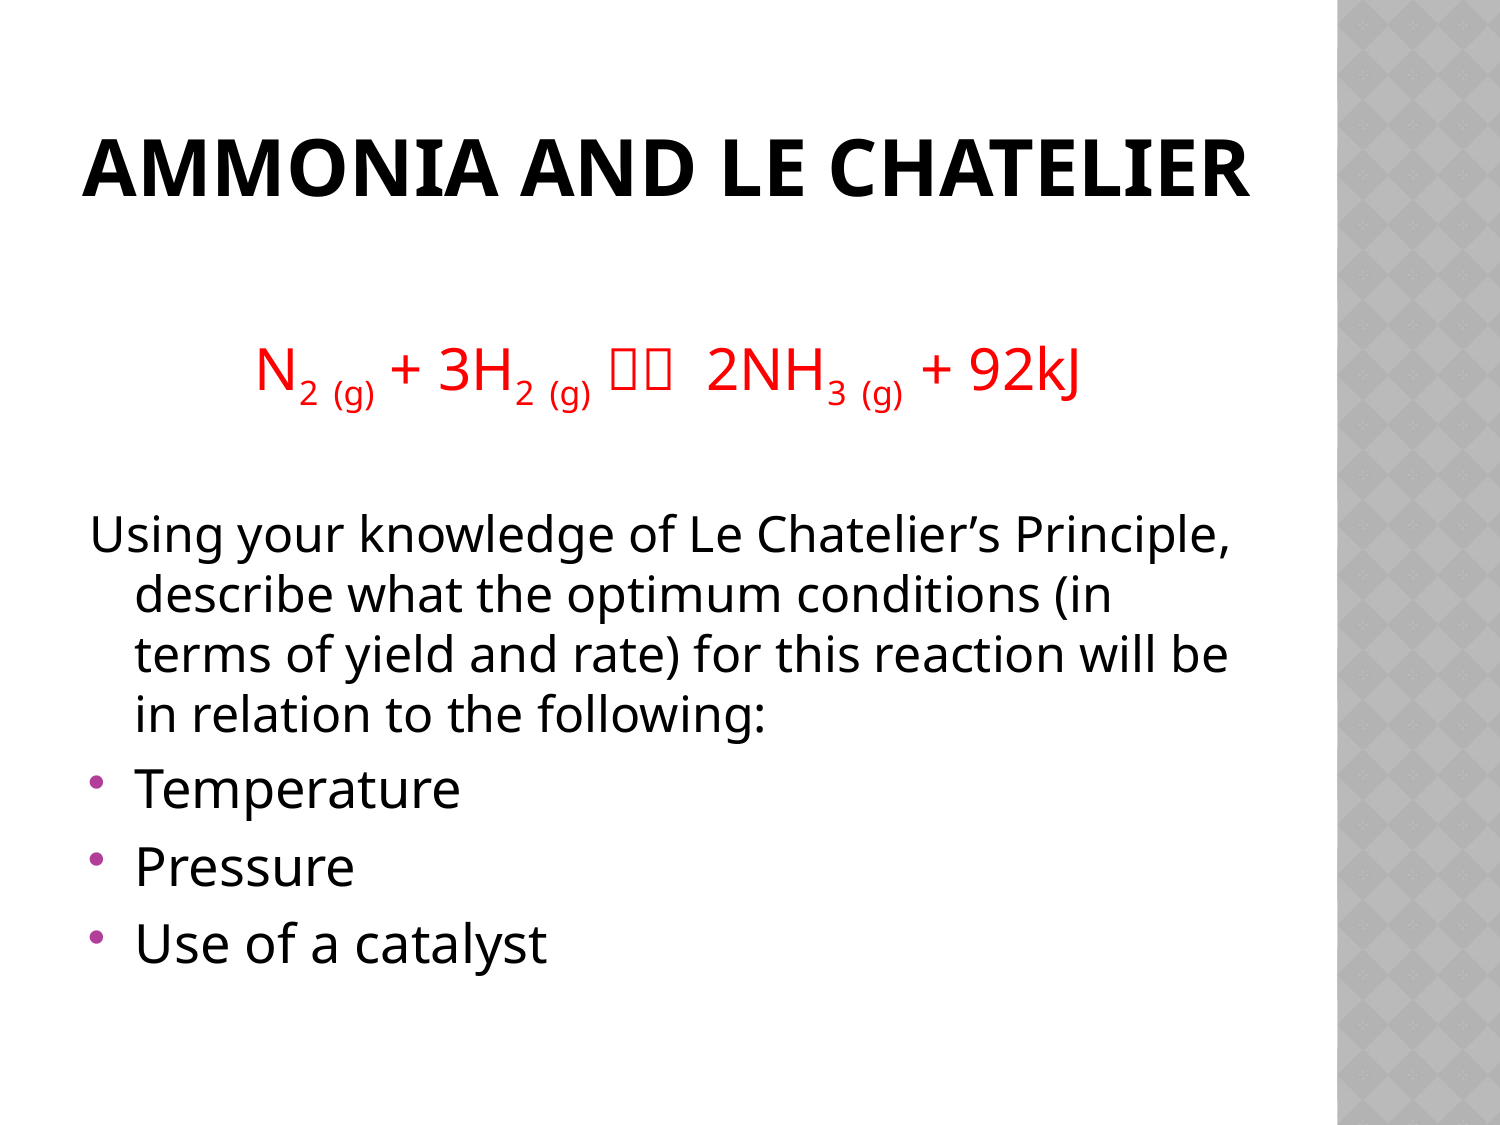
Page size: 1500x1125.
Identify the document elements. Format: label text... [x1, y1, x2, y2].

list N2 (g) + 3H2 (g)  2NH3 (g) + 92kJ Using your knowledge of Le Chatelier’s Principle, describe what the optimum conditions (in terms of yield and rate) for this reaction will be in relation to the following: Temperature Pressure Use of a catalyst [75, 324, 1263, 1059]
title Ammonia and Le chatelier [75, 52, 1263, 213]
